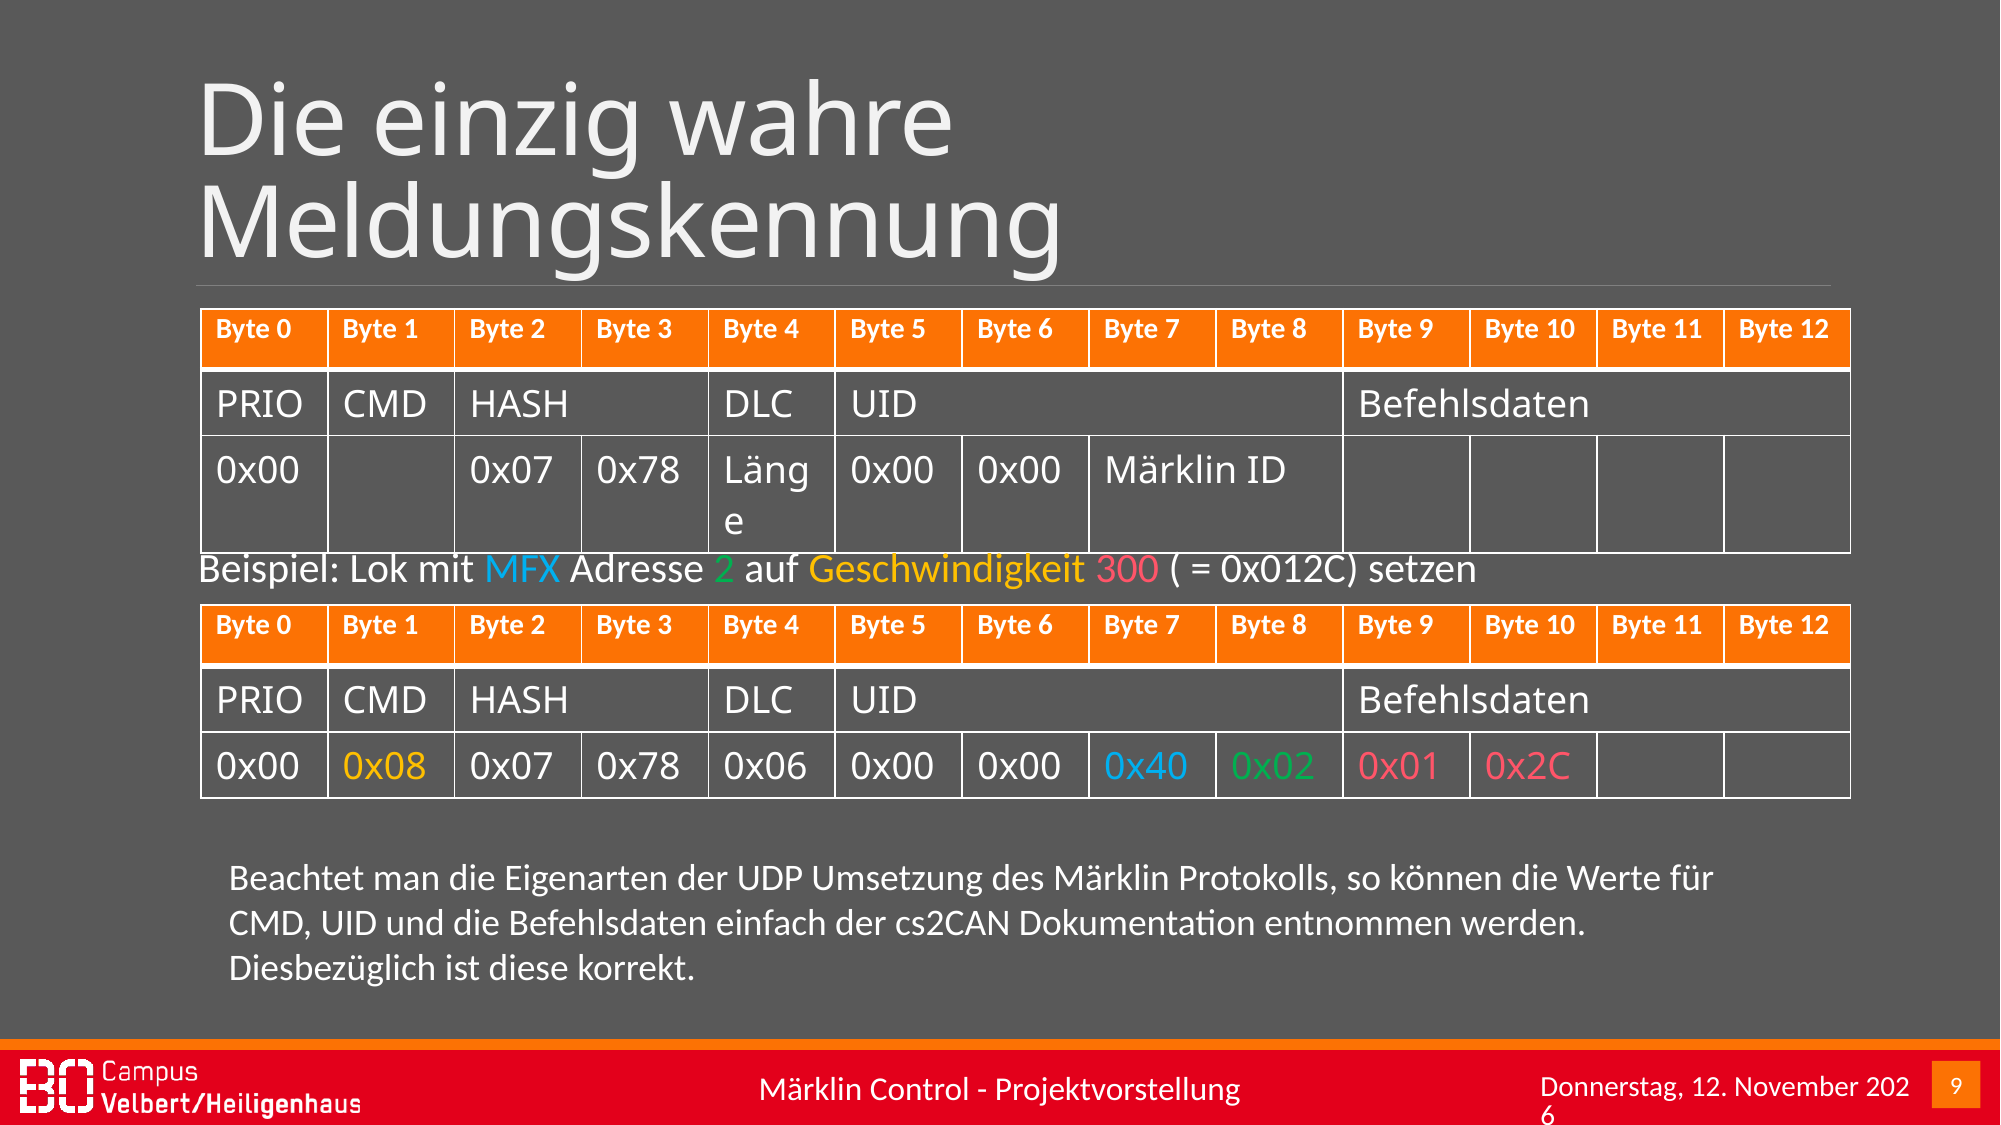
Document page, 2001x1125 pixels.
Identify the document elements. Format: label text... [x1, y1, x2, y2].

table_header Byte 10 [1471, 310, 1596, 367]
table_header Byte 3 [582, 606, 708, 663]
table_cell 0x01 [1344, 733, 1469, 797]
picture [101, 1057, 365, 1120]
table_cell 0x02 [1217, 733, 1342, 797]
table_header Byte 4 [709, 310, 834, 367]
table_cell HASH [455, 669, 708, 731]
table_header Byte 6 [963, 606, 1088, 663]
table_header Byte 6 [963, 310, 1088, 367]
table_header Byte 5 [836, 606, 961, 663]
table_cell 0x08 [329, 733, 454, 797]
table_header Byte 10 [1471, 606, 1596, 663]
table_header Byte 2 [455, 606, 581, 663]
table_header Byte 2 [455, 310, 581, 367]
table_cell Länge [709, 436, 834, 533]
table_header Byte 4 [709, 606, 834, 663]
table_cell 0x00 [202, 436, 327, 533]
table_cell PRIO [202, 372, 327, 435]
table_cell [1598, 733, 1723, 797]
table_header Byte 3 [582, 310, 708, 367]
table_cell CMD [329, 669, 454, 731]
text_box Beispiel: Lok mit MFX Adresse 2 auf Geschwindigkeit 300 ( = 0x012C) setzen [183, 533, 1493, 599]
table_header Byte 7 [1090, 310, 1215, 367]
table_cell [329, 436, 454, 533]
table_cell Befehlsdaten [1344, 372, 1850, 435]
table_header Byte 8 [1217, 606, 1342, 663]
table_cell 0x00 [202, 733, 327, 797]
table_header Byte 9 [1344, 310, 1469, 367]
table_header Byte 12 [1725, 310, 1850, 367]
table_cell 0x00 [836, 733, 961, 797]
table_header Byte 12 [1725, 606, 1850, 663]
table_cell [1471, 436, 1596, 552]
slide_number 9 [1931, 1060, 1981, 1109]
table_cell 0x78 [582, 436, 708, 533]
table_cell 0x07 [455, 733, 581, 797]
table_cell UID [836, 372, 1342, 435]
table_header Byte 0 [202, 606, 327, 663]
table_cell 0x07 [455, 436, 581, 533]
table_cell 0x78 [582, 733, 708, 797]
table_header Byte 11 [1598, 310, 1723, 367]
table_header Byte 0 [202, 310, 327, 367]
table_cell 0x06 [709, 733, 834, 797]
table_cell Befehlsdaten [1344, 669, 1850, 731]
table_header Byte 5 [836, 310, 961, 367]
text_box Beachtet man die Eigenarten der UDP Umsetzung des Märklin Protokolls, so können die Werte für CMD, UID und die Befehlsdaten einfach der cs2CAN Dokumentation entnommen werden. Diesbezüglich ist diese korrekt. [214, 845, 1740, 996]
table_header Byte 9 [1344, 606, 1469, 663]
picture [19, 1059, 94, 1113]
table_header Byte 8 [1217, 310, 1342, 367]
table_cell Märklin ID [1090, 436, 1342, 533]
table_cell [1725, 436, 1850, 552]
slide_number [1525, 1054, 1931, 1115]
table_header Byte 7 [1090, 606, 1215, 663]
table_cell 0x00 [836, 436, 961, 533]
table_header Byte 1 [329, 606, 454, 663]
table_cell PRIO [202, 669, 327, 731]
table_cell 0x00 [963, 733, 1088, 797]
table_cell HASH [455, 372, 708, 435]
table_cell 0x40 [1090, 733, 1215, 797]
table_header Byte 11 [1598, 606, 1723, 663]
table_cell UID [836, 669, 1342, 731]
table_header Byte 1 [329, 310, 454, 367]
table_cell 0x00 [963, 436, 1088, 533]
table_cell 0x2C [1471, 733, 1596, 797]
table_cell DLC [709, 669, 834, 731]
table_cell [1598, 436, 1723, 552]
table_cell [1725, 733, 1850, 797]
table_cell [1344, 436, 1469, 533]
title Die einzig wahre Meldungskennung [180, 47, 1830, 285]
table_cell DLC [709, 372, 834, 435]
table_cell CMD [329, 372, 454, 435]
